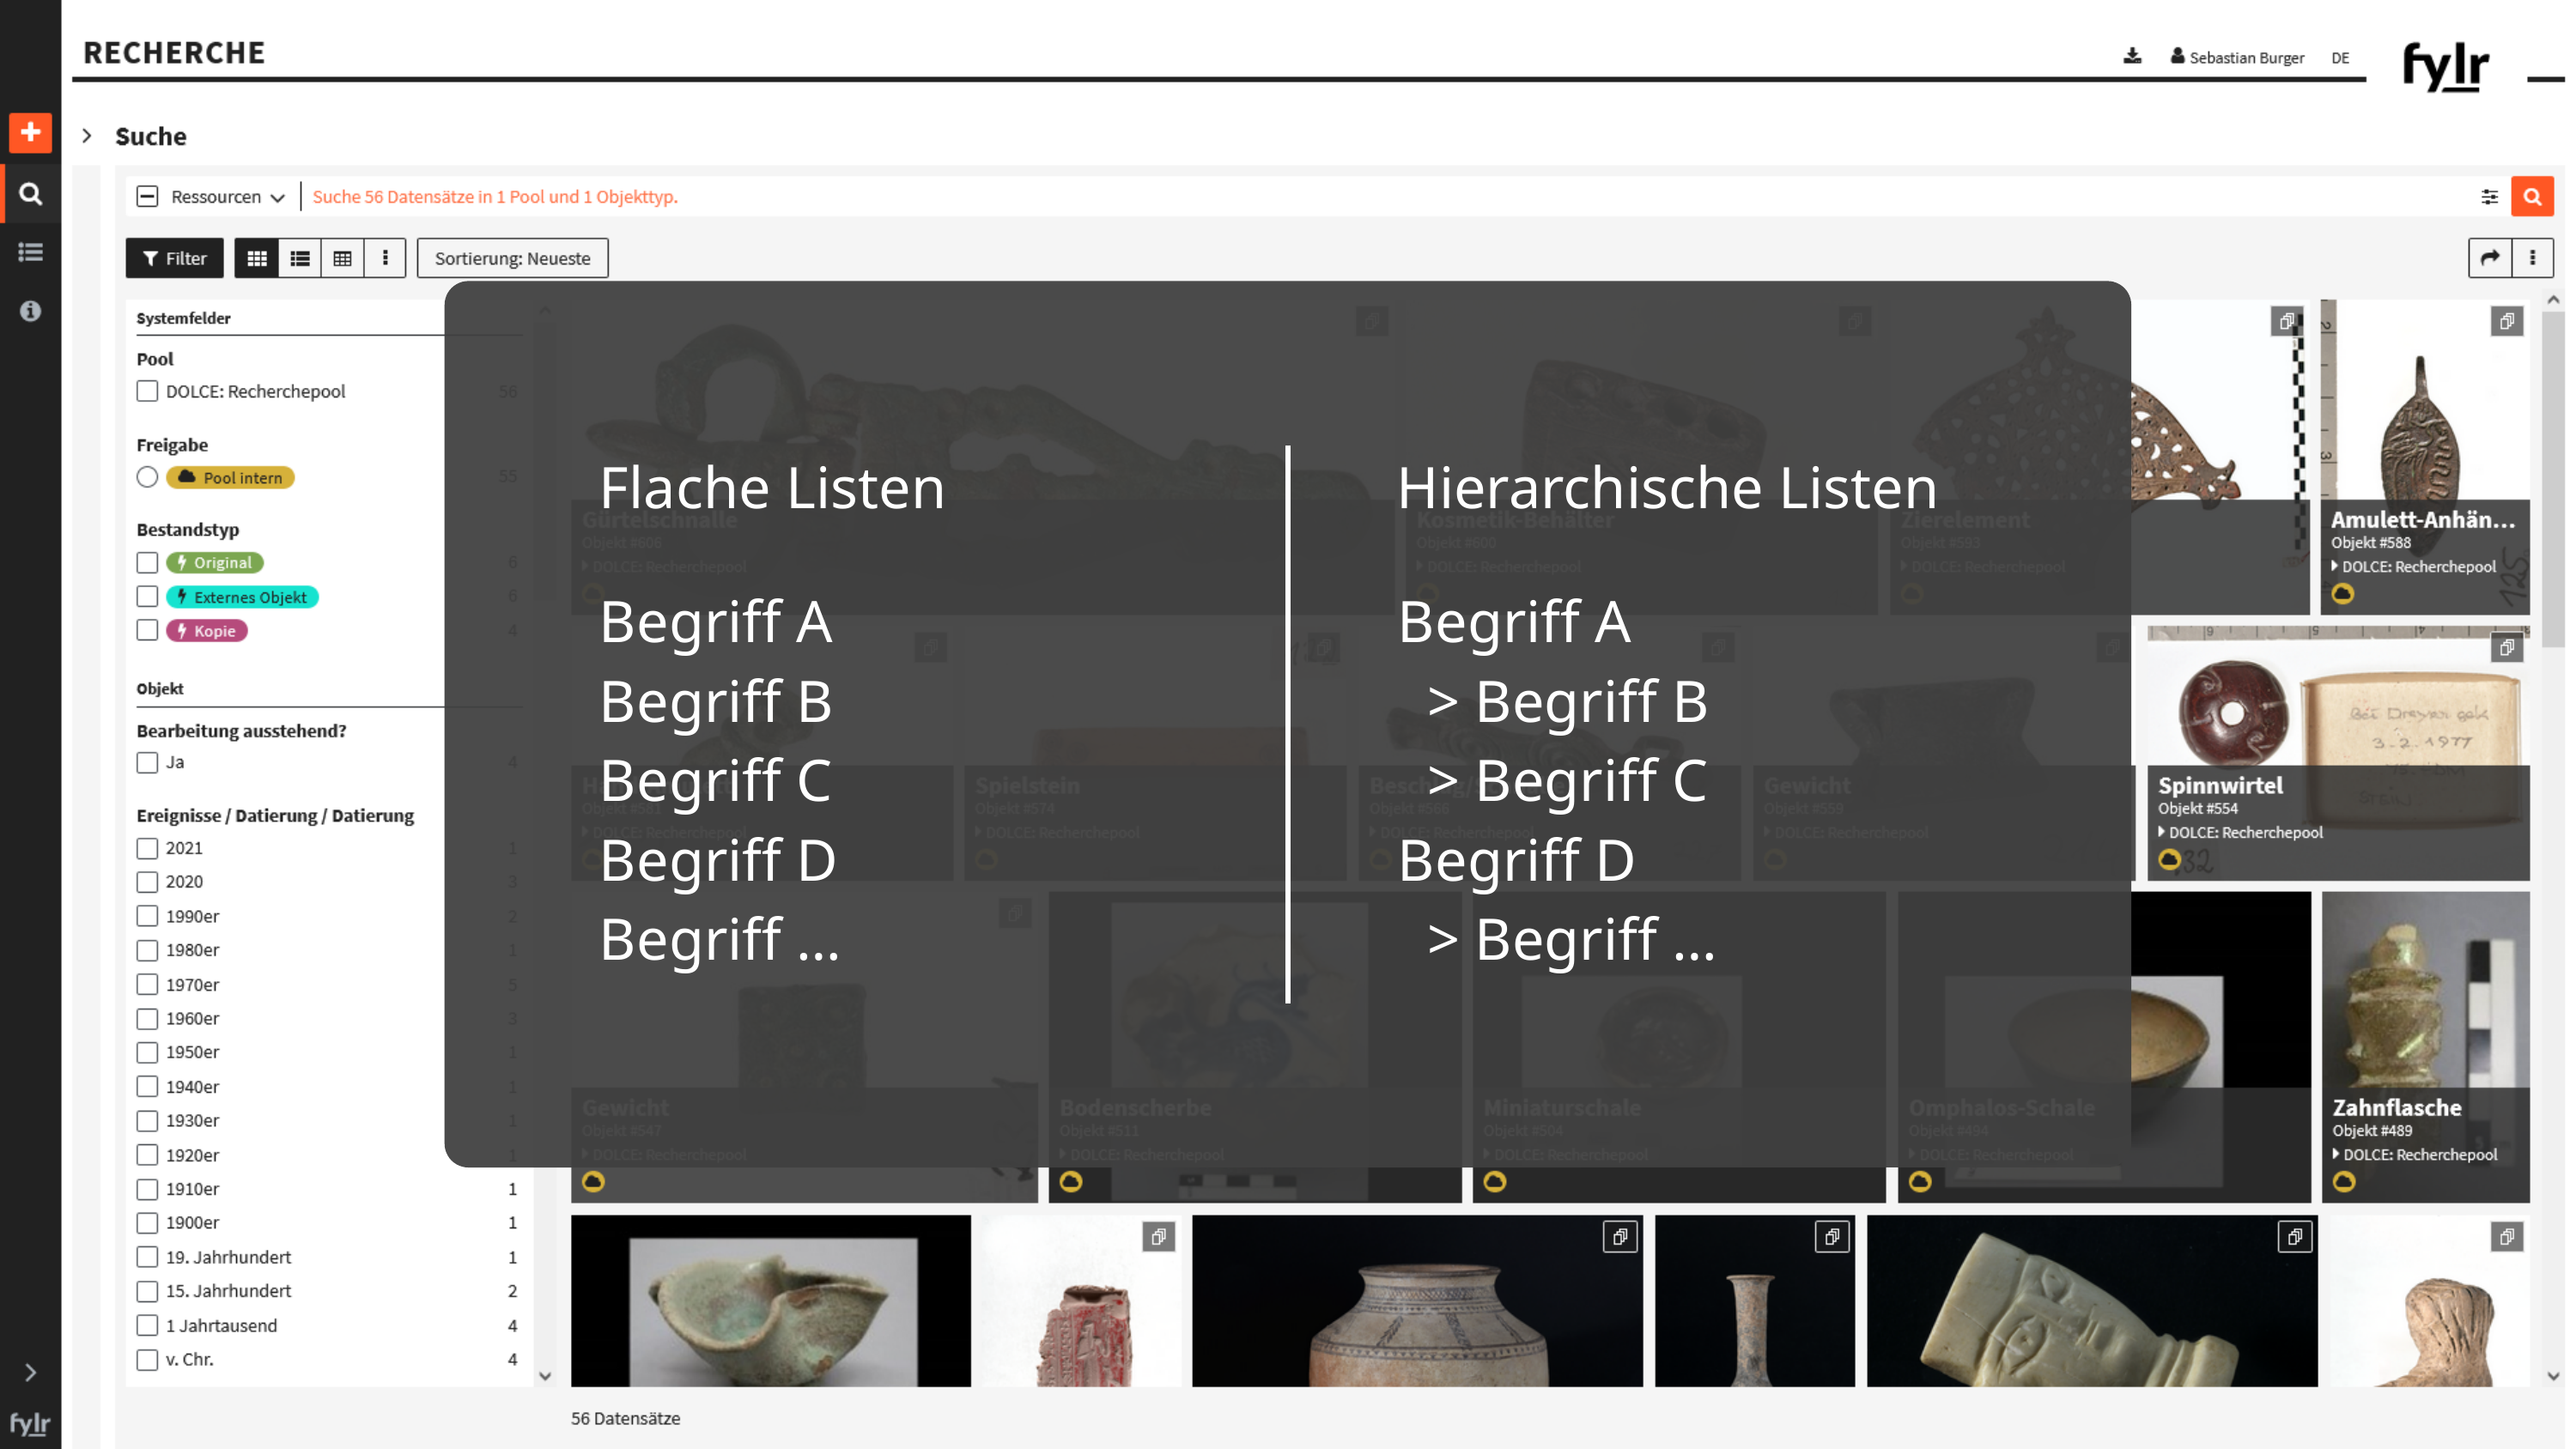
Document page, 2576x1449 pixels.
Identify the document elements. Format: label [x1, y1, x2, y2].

picture [0, 0, 2576, 1449]
text_box [444, 281, 2132, 1168]
